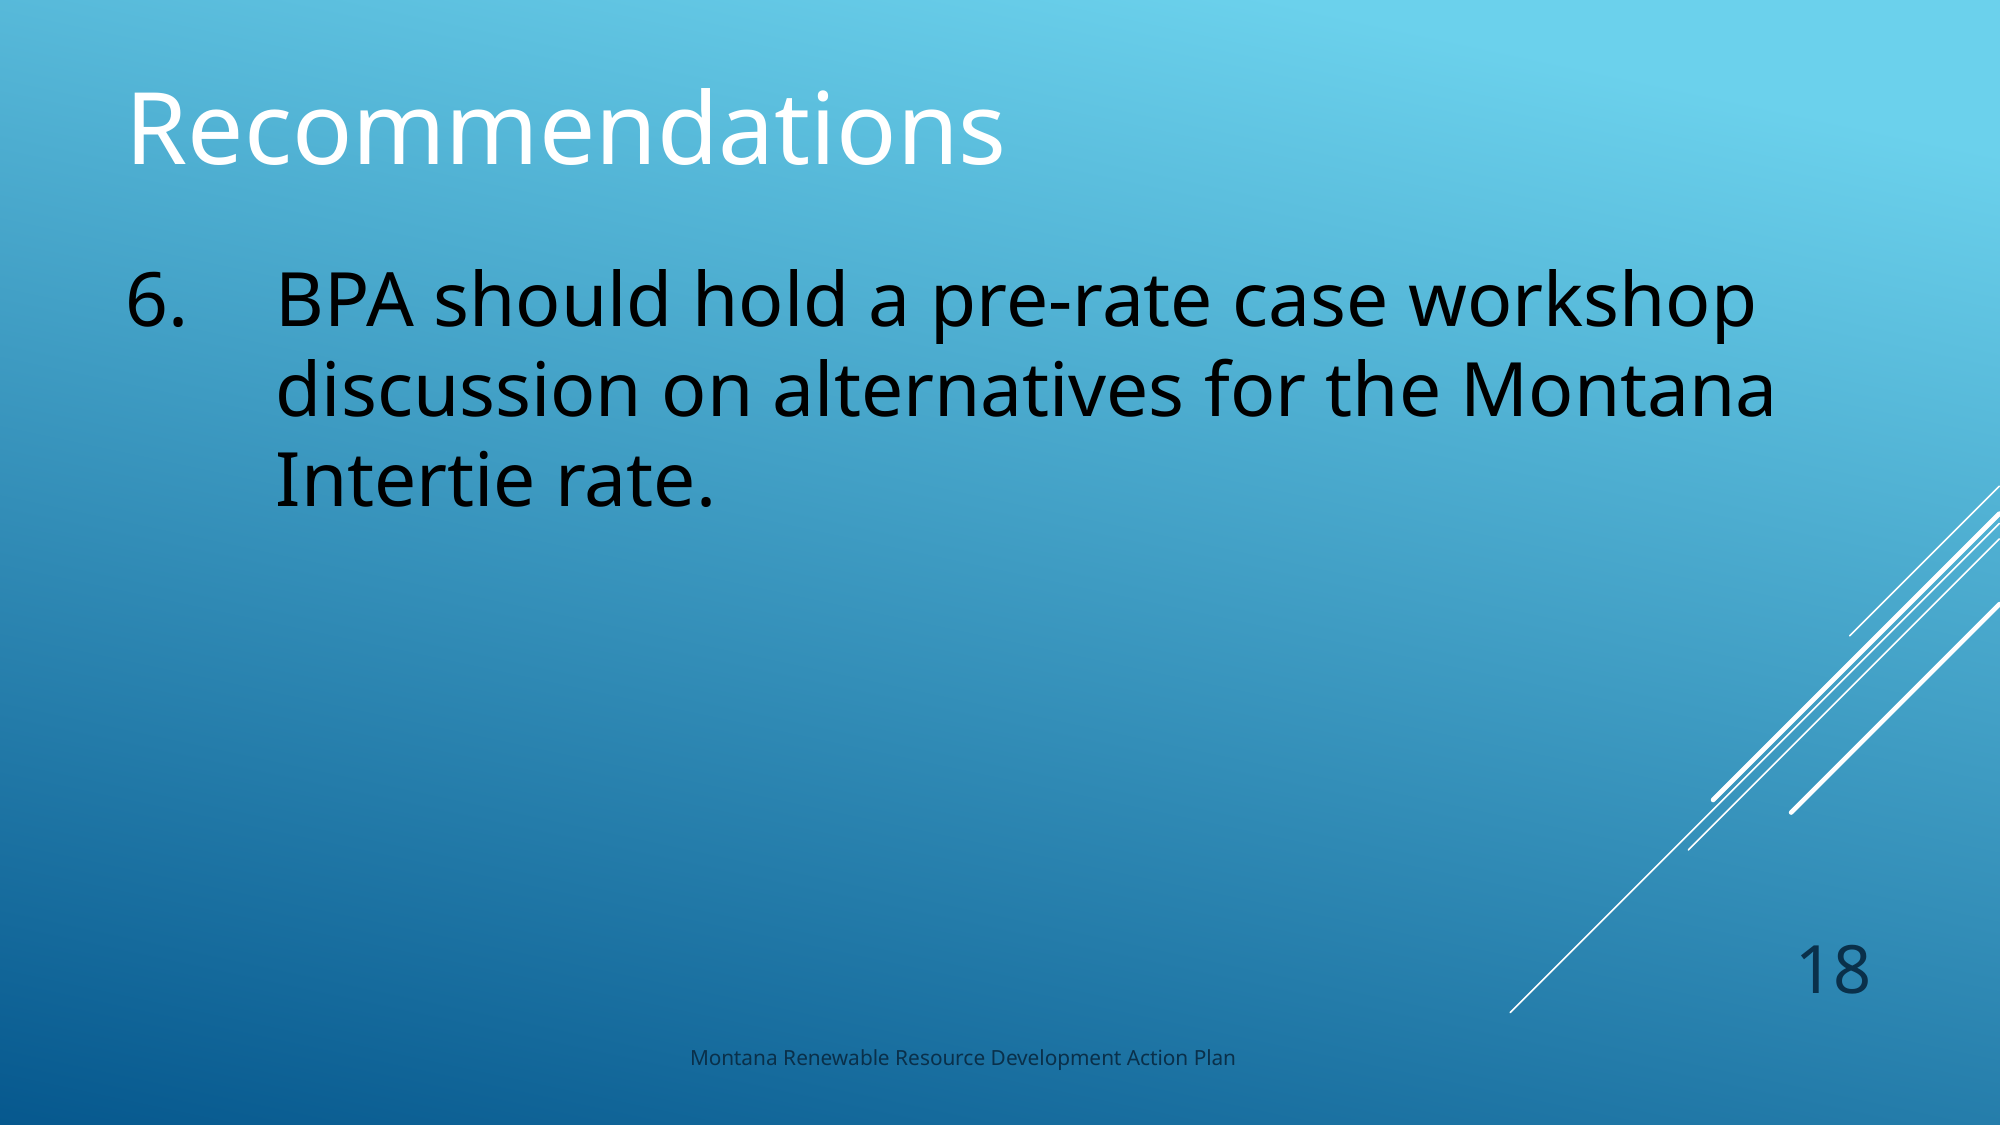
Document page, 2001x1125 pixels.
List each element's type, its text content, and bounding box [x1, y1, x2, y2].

slide_number 18 [1700, 915, 1888, 1025]
text_box Recommendations [110, 56, 1874, 192]
text_box BPA should hold a pre-rate case workshop discussion on alternatives for the Montana Intertie rate. [110, 244, 1913, 690]
footer Montana Renewable Resource Development Action Plan [675, 1037, 1425, 1098]
